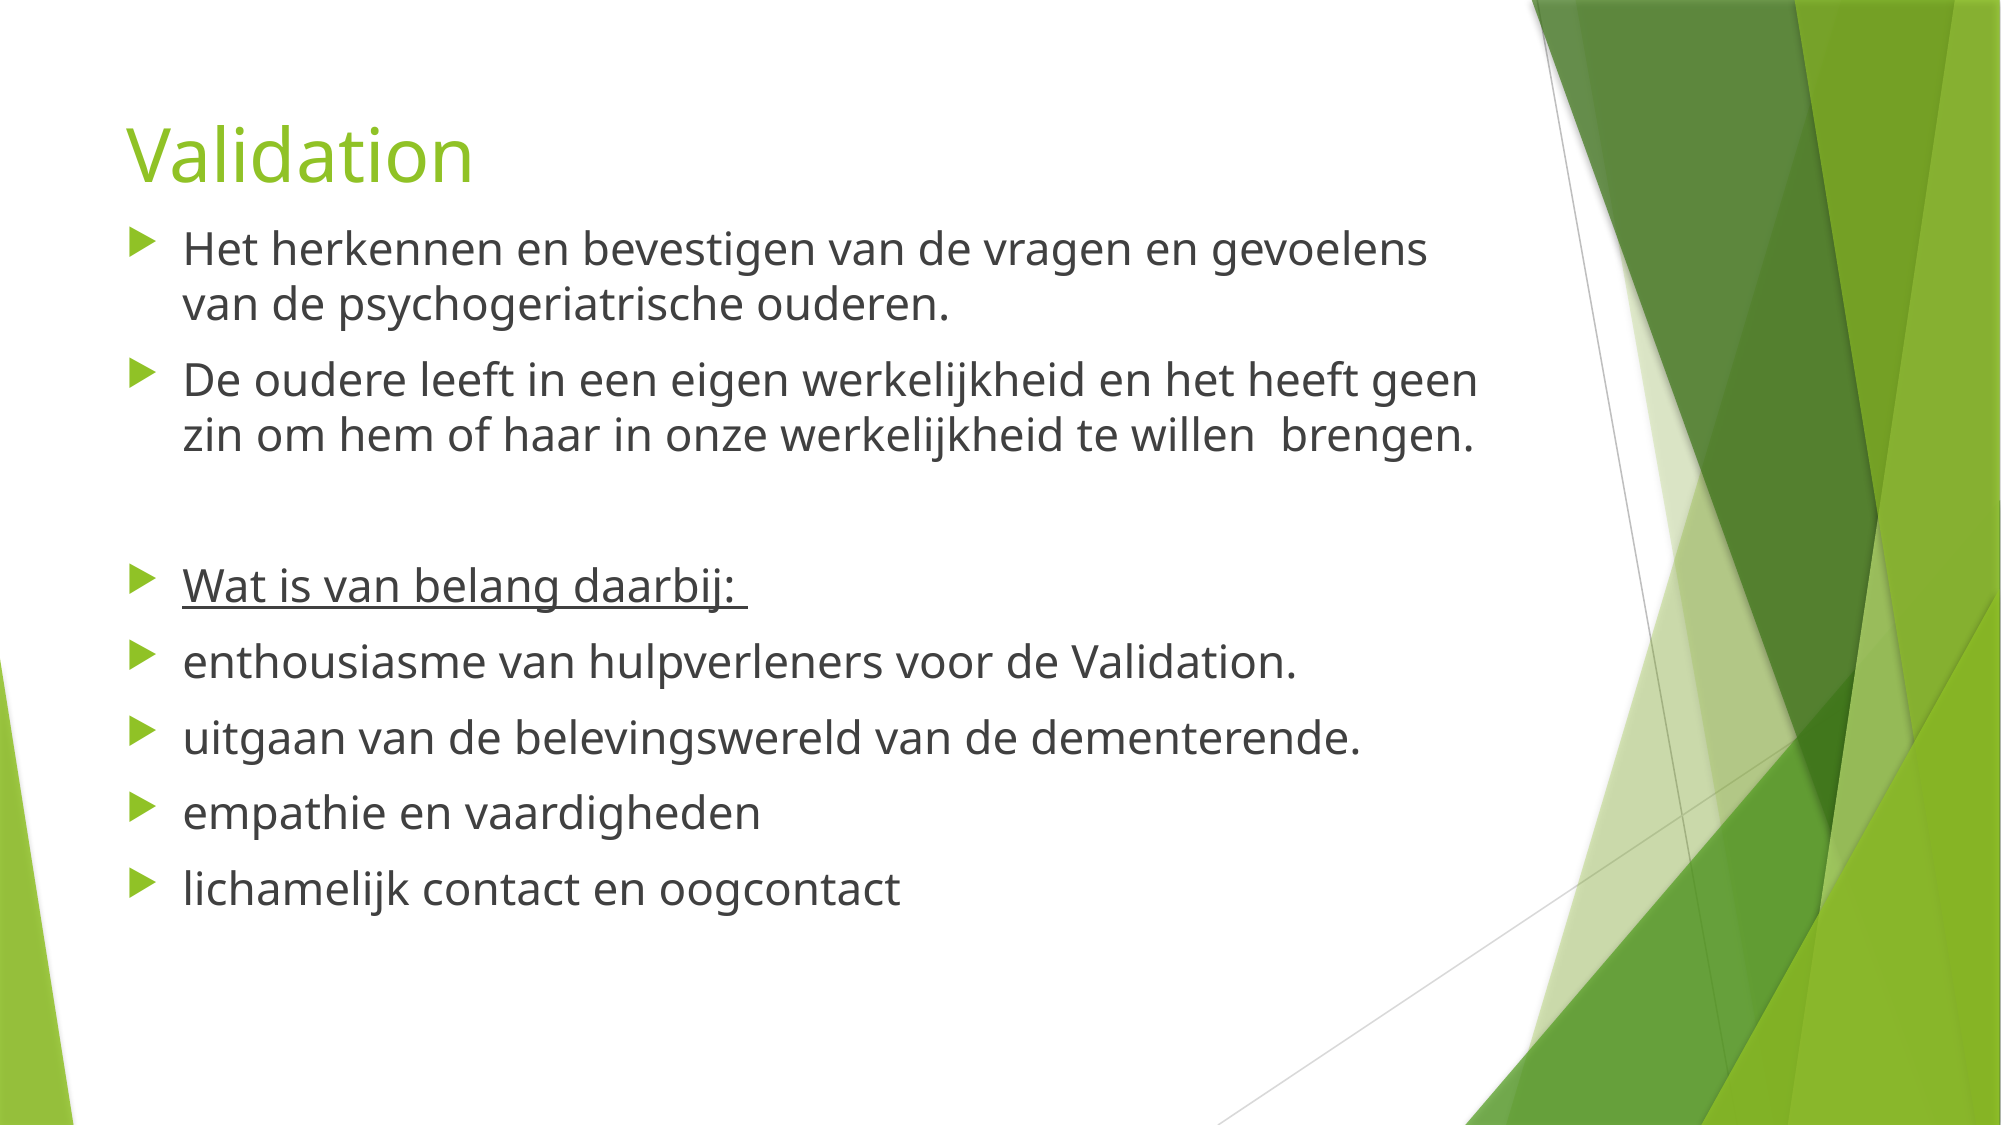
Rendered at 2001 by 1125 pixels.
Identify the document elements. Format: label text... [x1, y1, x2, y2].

list Het herkennen en bevestigen van de vragen en gevoelens van de psychogeriatrische ouderen. De oudere leeft in een eigen werkelijkheid en het heeft geen zin om hem of haar in onze werkelijkheid te willen brengen. Wat is van belang daarbij: enthousiasme van hulpverleners voor de Validation. uitgaan van de belevingswereld van de dementerende. empathie en vaardigheden lichamelijk contact en oogcontact [111, 212, 1522, 991]
title Validation [111, 99, 1522, 212]
